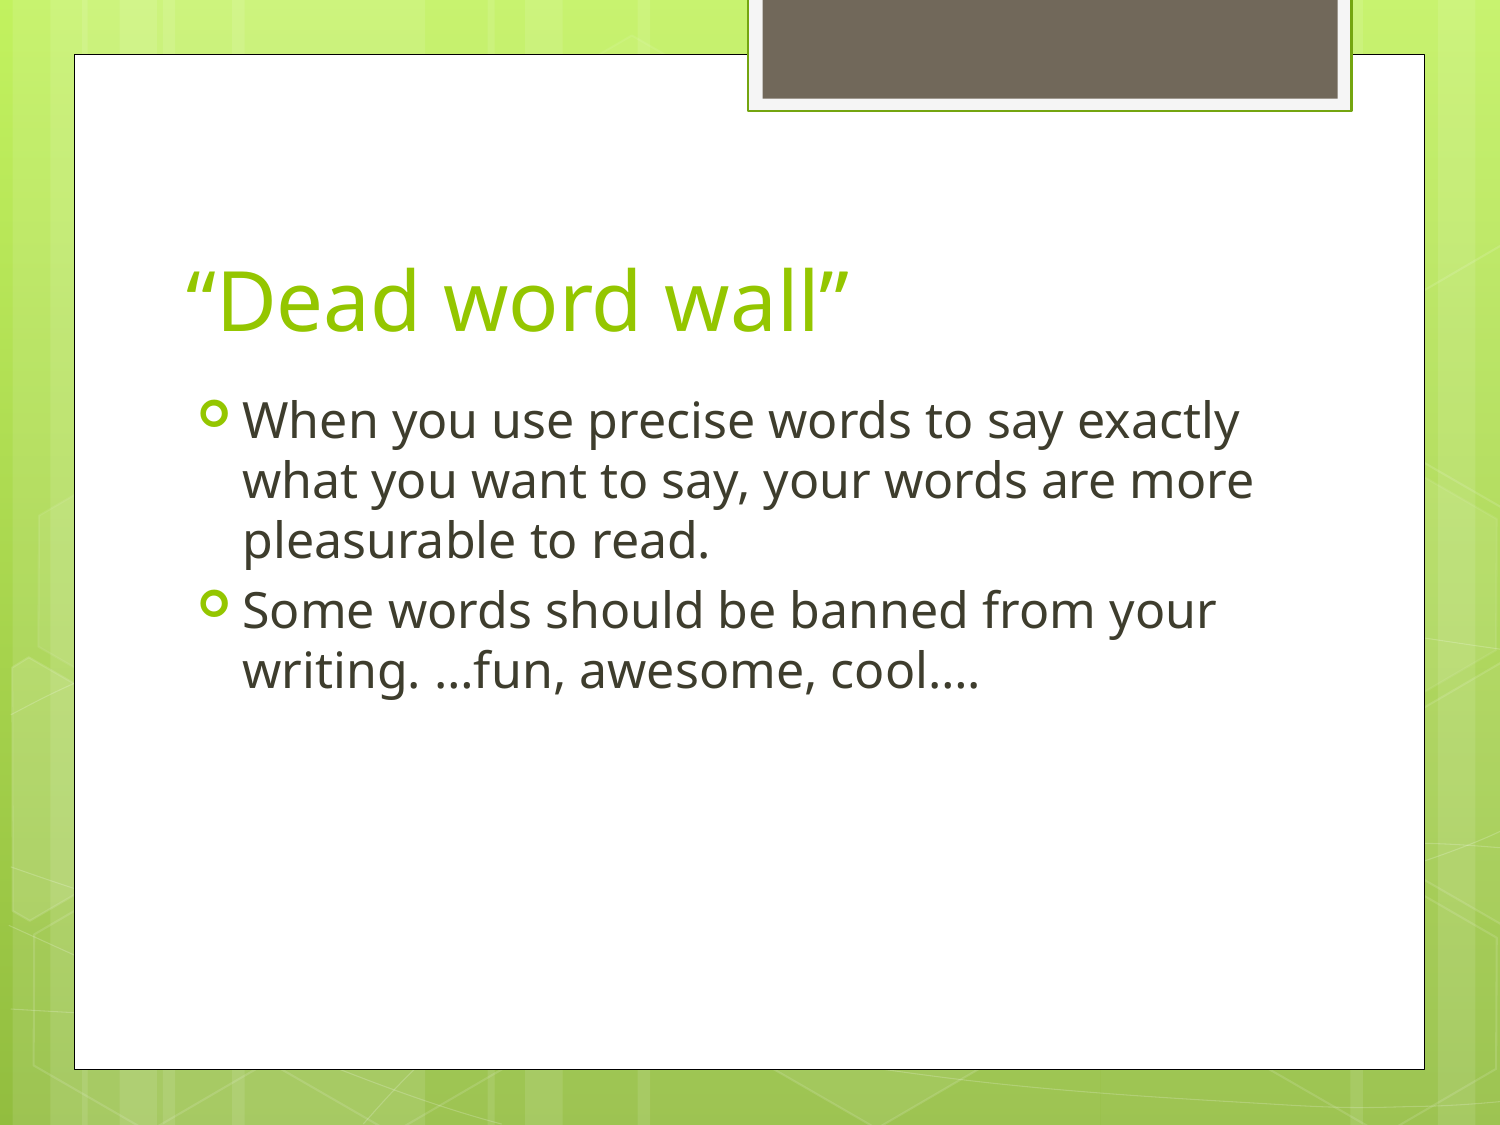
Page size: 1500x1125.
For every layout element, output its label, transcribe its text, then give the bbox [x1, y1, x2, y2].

list When you use precise words to say exactly what you want to say, your words are more pleasurable to read. Some words should be banned from your writing. …fun, awesome, cool…. [171, 381, 1283, 957]
title “Dead word wall” [171, 168, 1324, 357]
